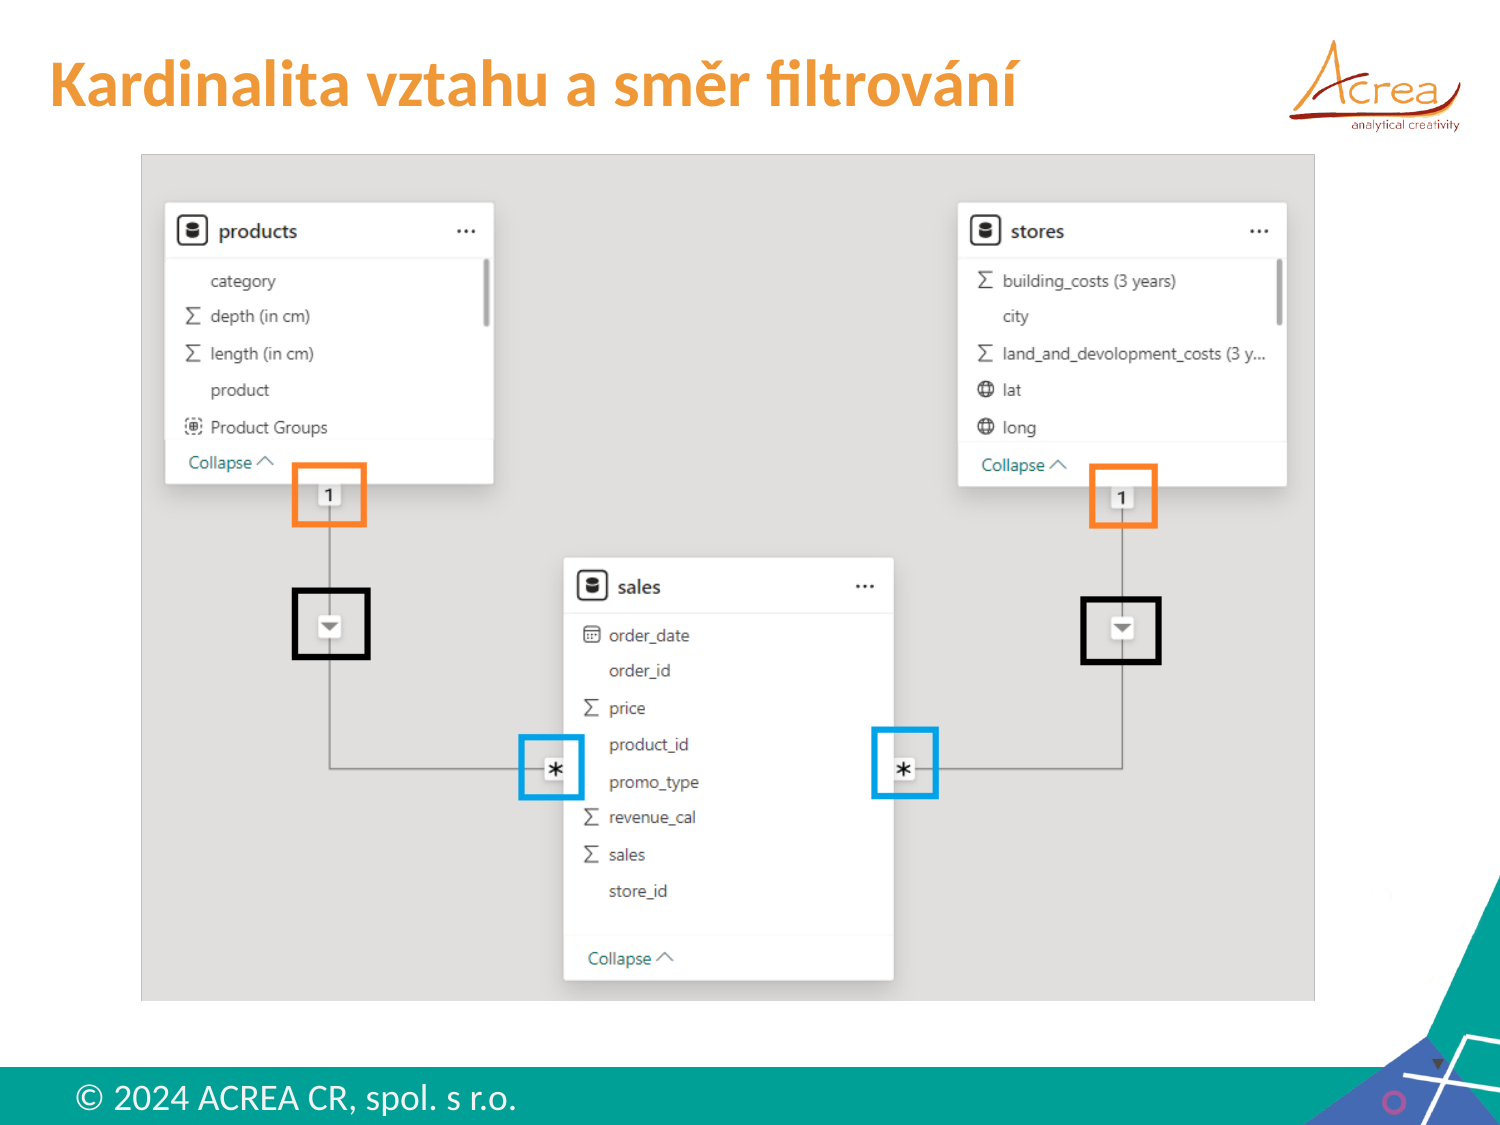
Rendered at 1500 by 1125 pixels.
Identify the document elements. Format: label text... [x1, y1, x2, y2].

title Kardinalita vztahu a směr filtrování [35, 35, 1276, 124]
picture [123, 10, 1500, 1125]
